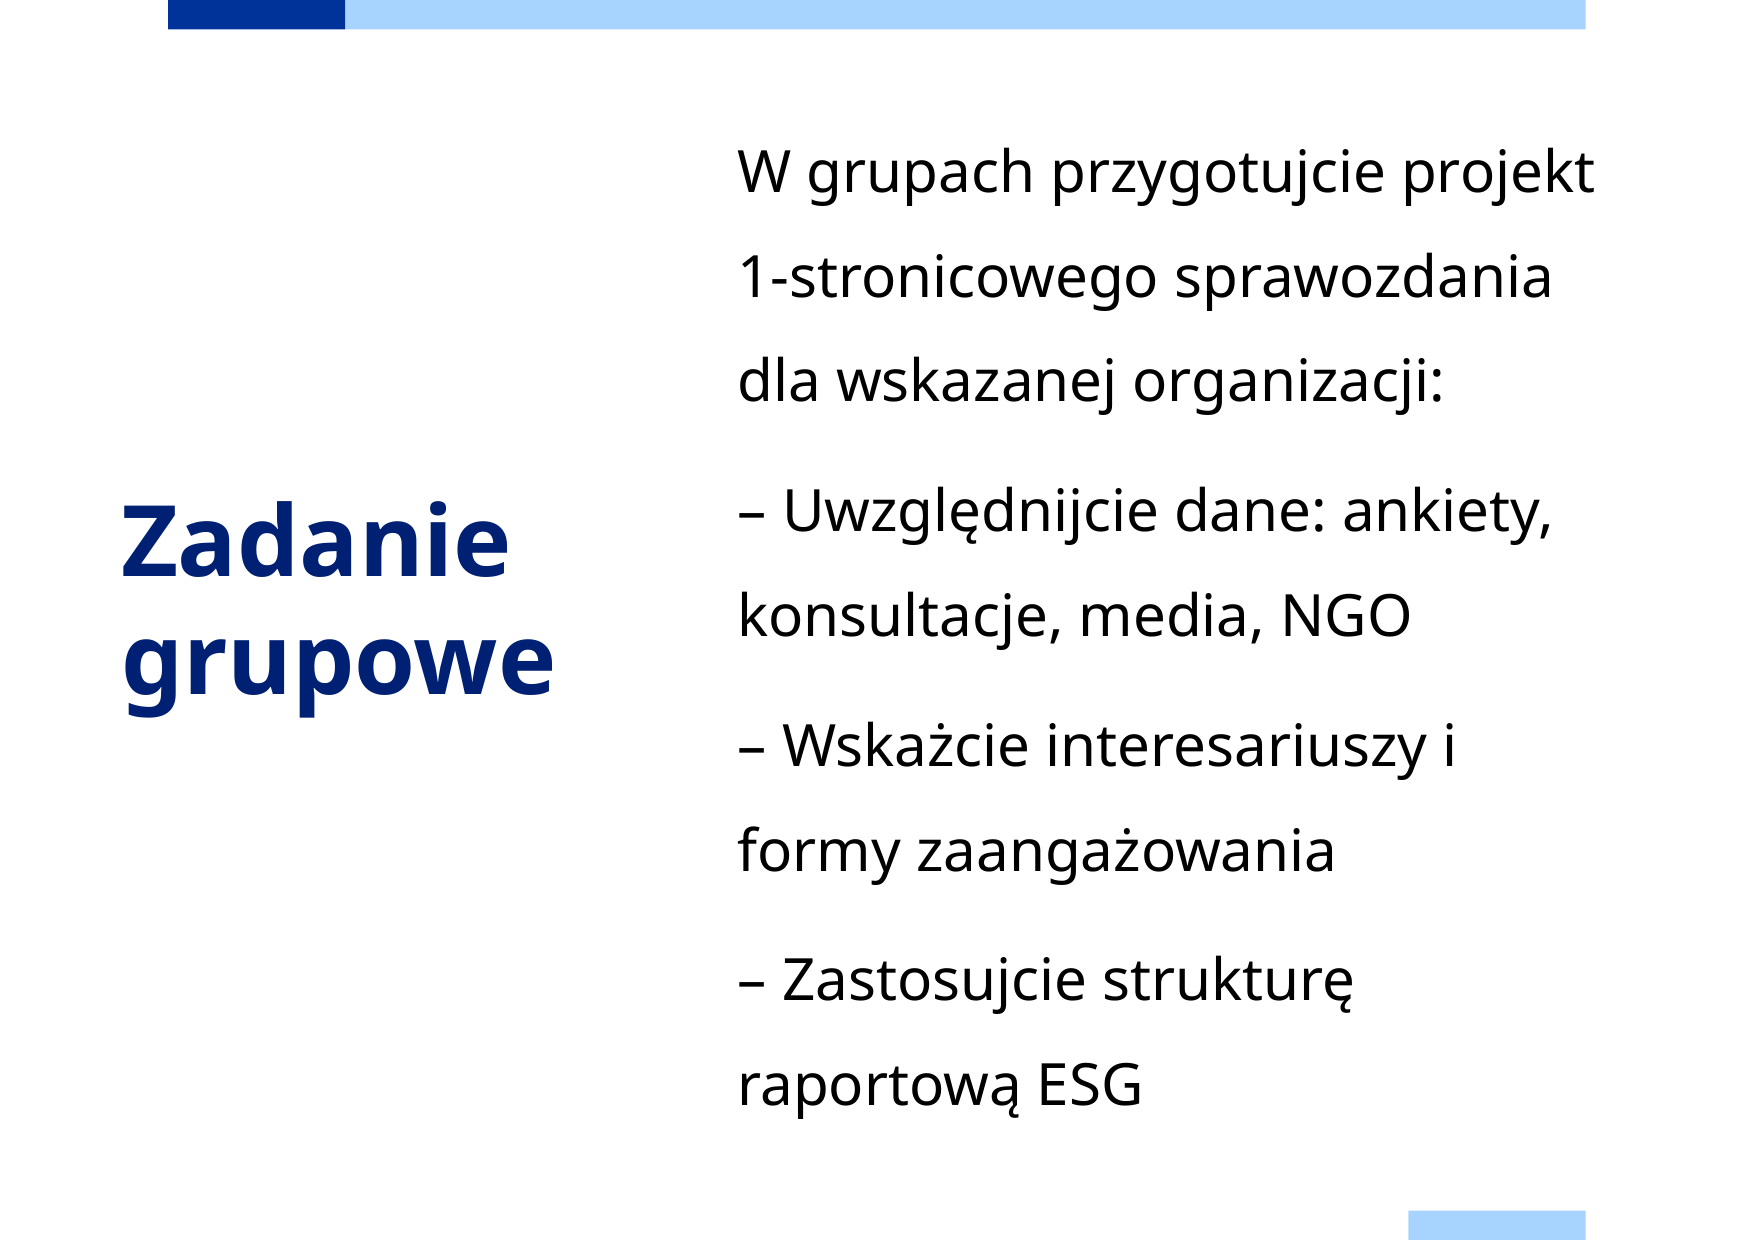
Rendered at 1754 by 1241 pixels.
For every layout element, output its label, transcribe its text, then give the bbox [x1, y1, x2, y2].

title Zadanie grupowe [121, 205, 639, 987]
list W grupach przygotujcie projekt 1-stronicowego sprawozdania dla wskazanej organizacji: – Uwzględnijcie dane: ankiety, konsultacje, media, NGO – Wskażcie interesariuszy i formy zaangażowania – Zastosujcie strukturę raportową ESG [737, 88, 1633, 1128]
